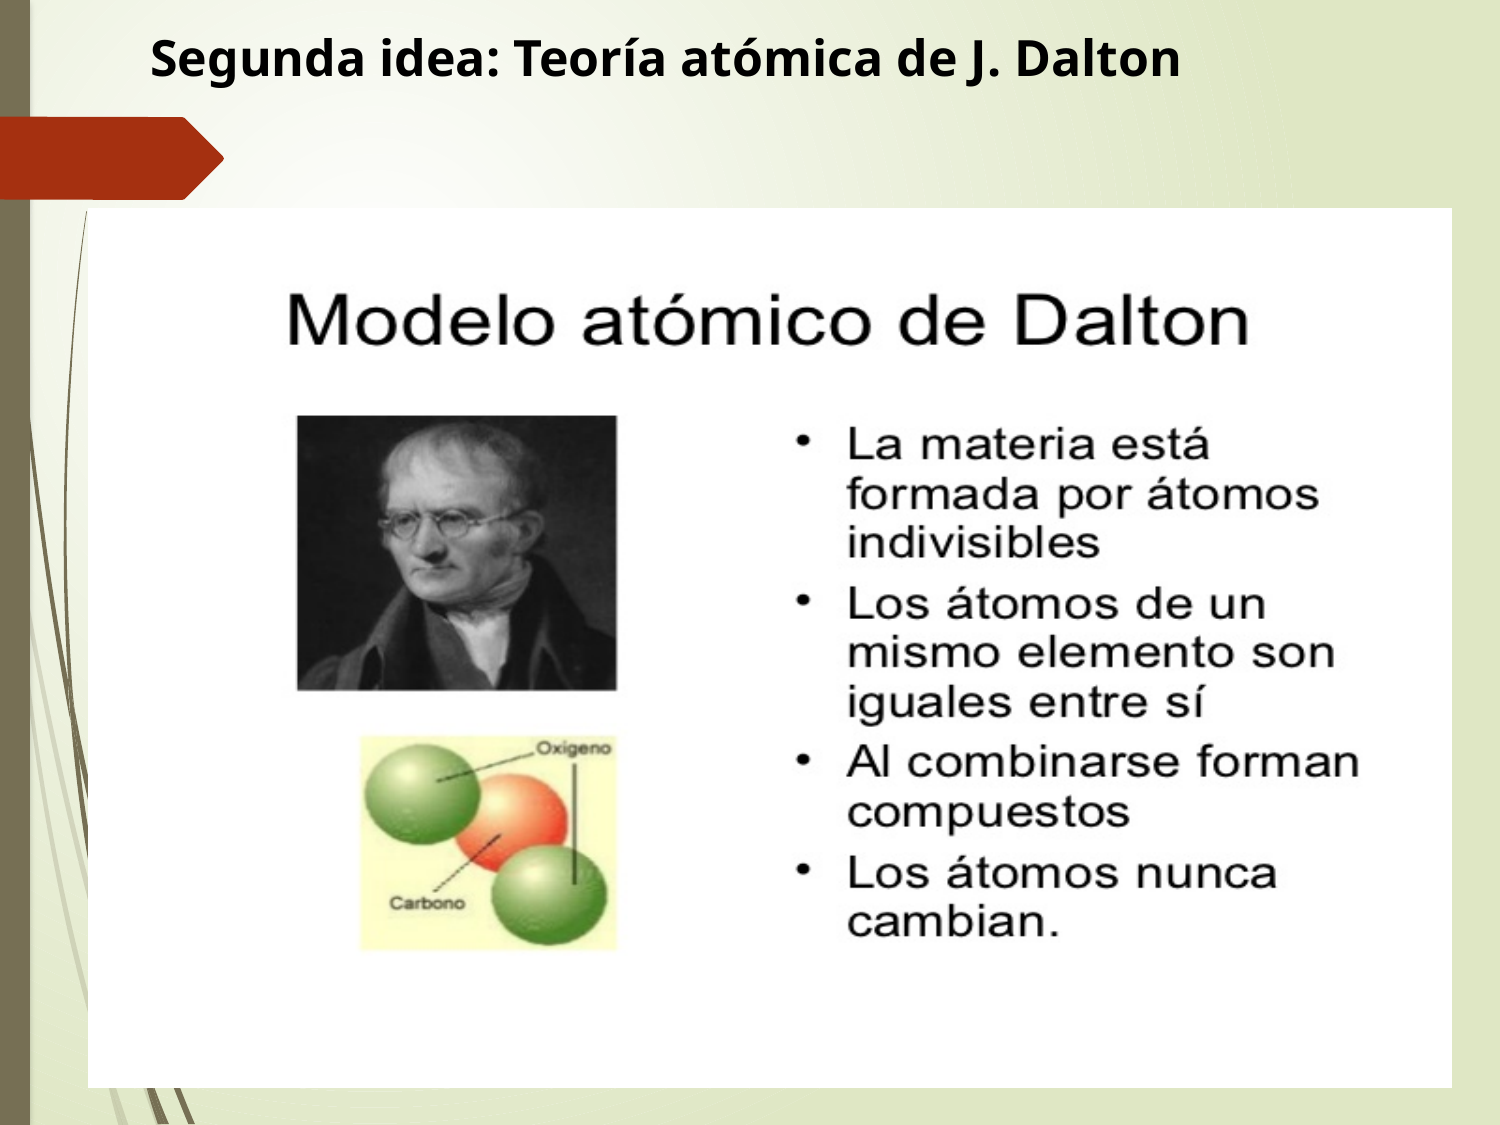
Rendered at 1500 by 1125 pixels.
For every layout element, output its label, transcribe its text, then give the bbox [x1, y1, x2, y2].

text_box Segunda idea: Teoría atómica de J. Dalton [135, 19, 1353, 94]
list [88, 207, 1452, 1088]
